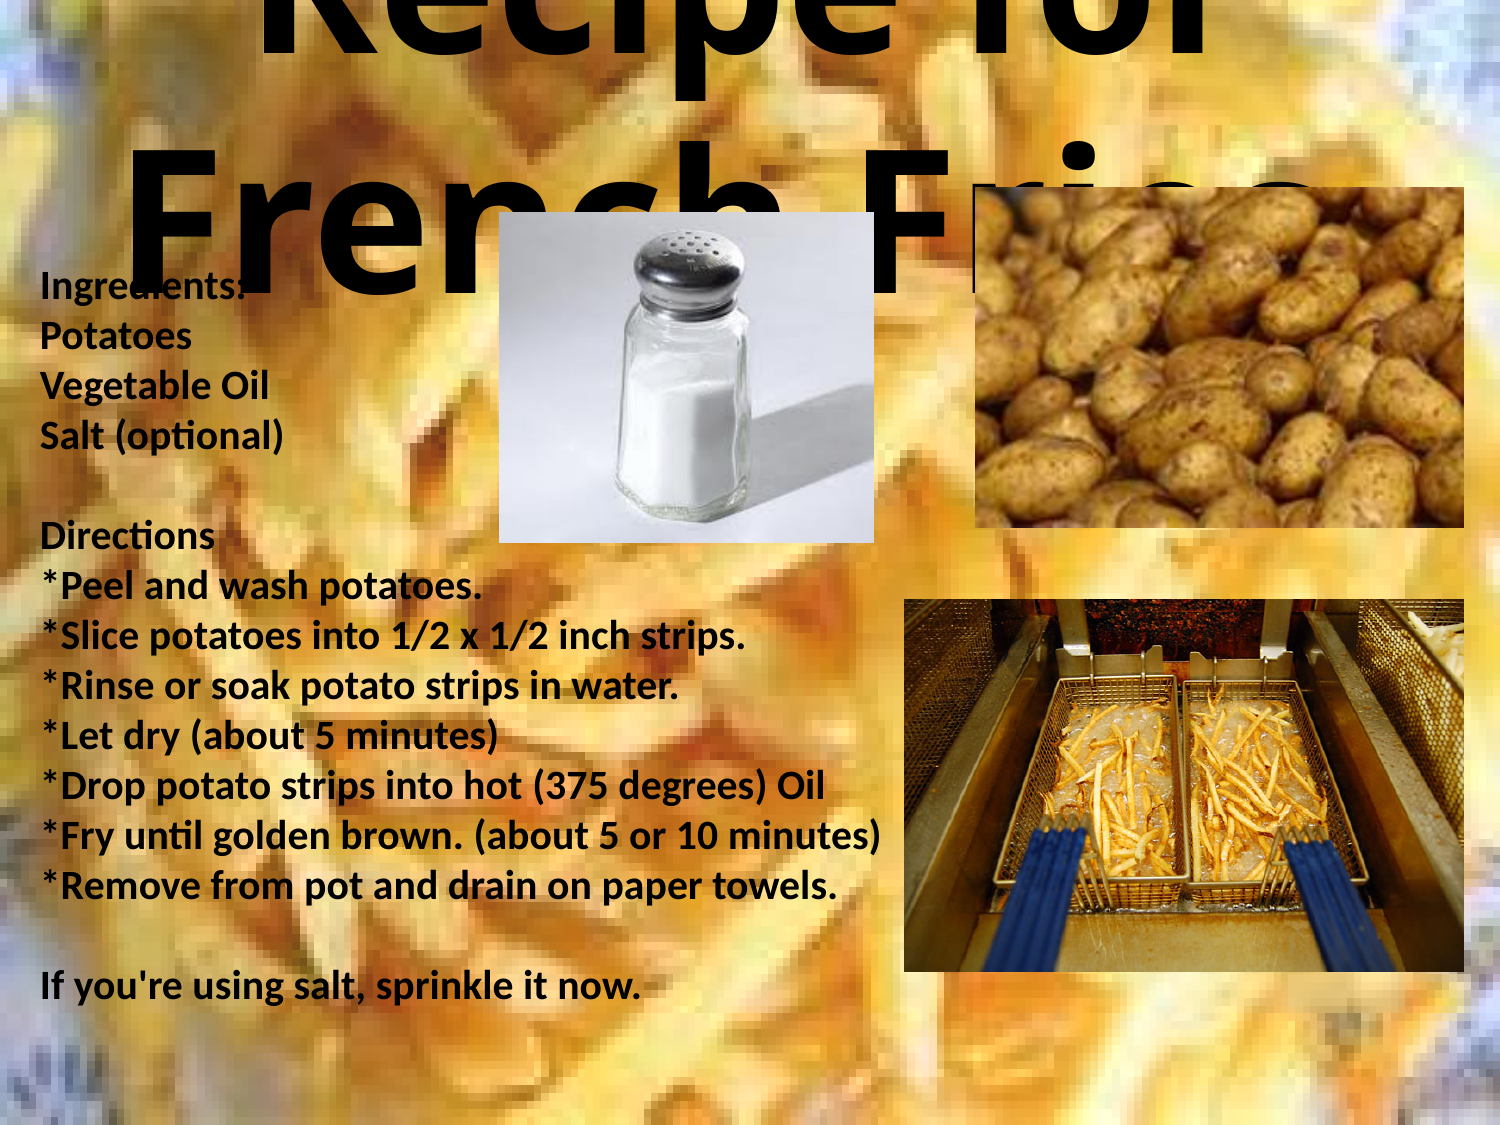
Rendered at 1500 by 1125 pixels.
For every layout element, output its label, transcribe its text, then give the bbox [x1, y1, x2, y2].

picture [903, 599, 1465, 973]
picture [974, 187, 1465, 529]
title Recipe for French Fries [0, 0, 1498, 188]
picture [499, 212, 874, 543]
list Ingredients: Potatoes Vegetable Oil Salt (optional) Directions *Peel and wash potatoes. *Slice potatoes into 1/2 x 1/2 inch strips. *Rinse or soak potato strips in water. *Let dry (about 5 minutes) *Drop potato strips into hot (375 degrees) Oil *Fry until golden brown. (about 5 or 10 minutes) *Remove from pot and drain on paper towels. If you're using salt, sprinkle it now. [24, 200, 1500, 1121]
